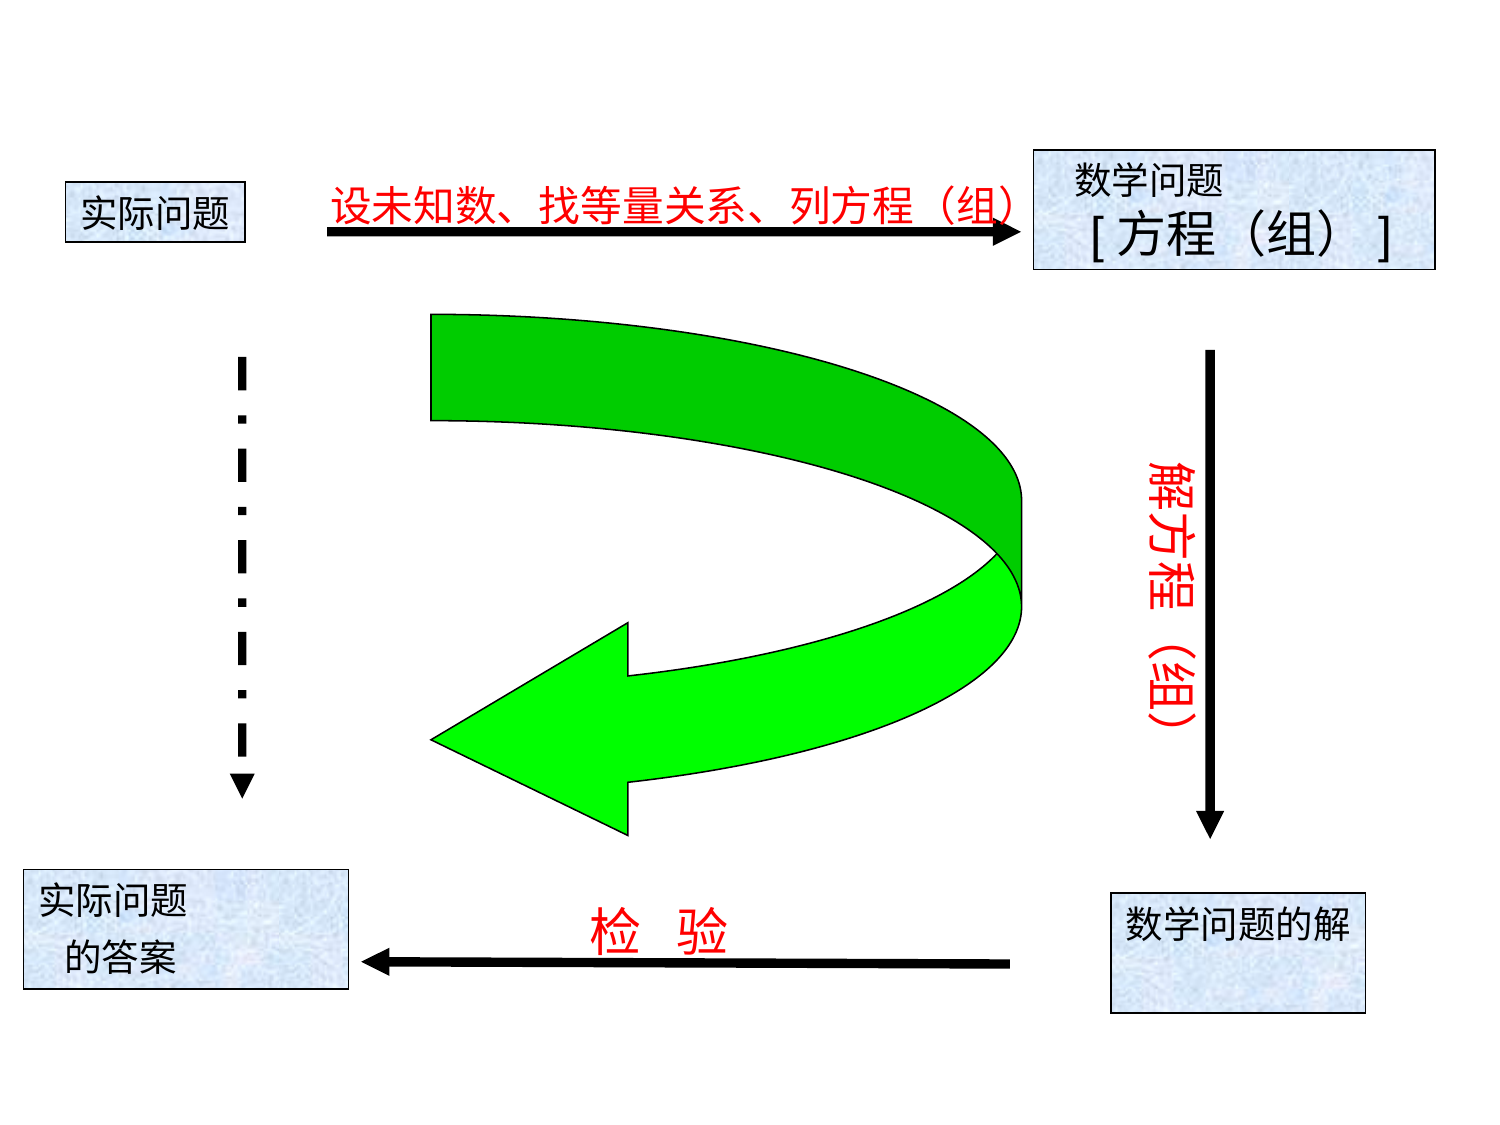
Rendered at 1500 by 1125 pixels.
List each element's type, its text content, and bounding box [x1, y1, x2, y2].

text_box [277, 172, 1090, 238]
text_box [1120, 349, 1211, 840]
text_box 实际问题 的答案 [23, 869, 349, 990]
text_box 数学问题 [方程（组）] [1033, 149, 1436, 270]
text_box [360, 891, 1011, 970]
text_box [236, 786, 249, 799]
text_box 数学问题的解 [1110, 893, 1366, 1013]
text_box 实际问题 [65, 182, 246, 242]
text_box [430, 314, 1022, 836]
